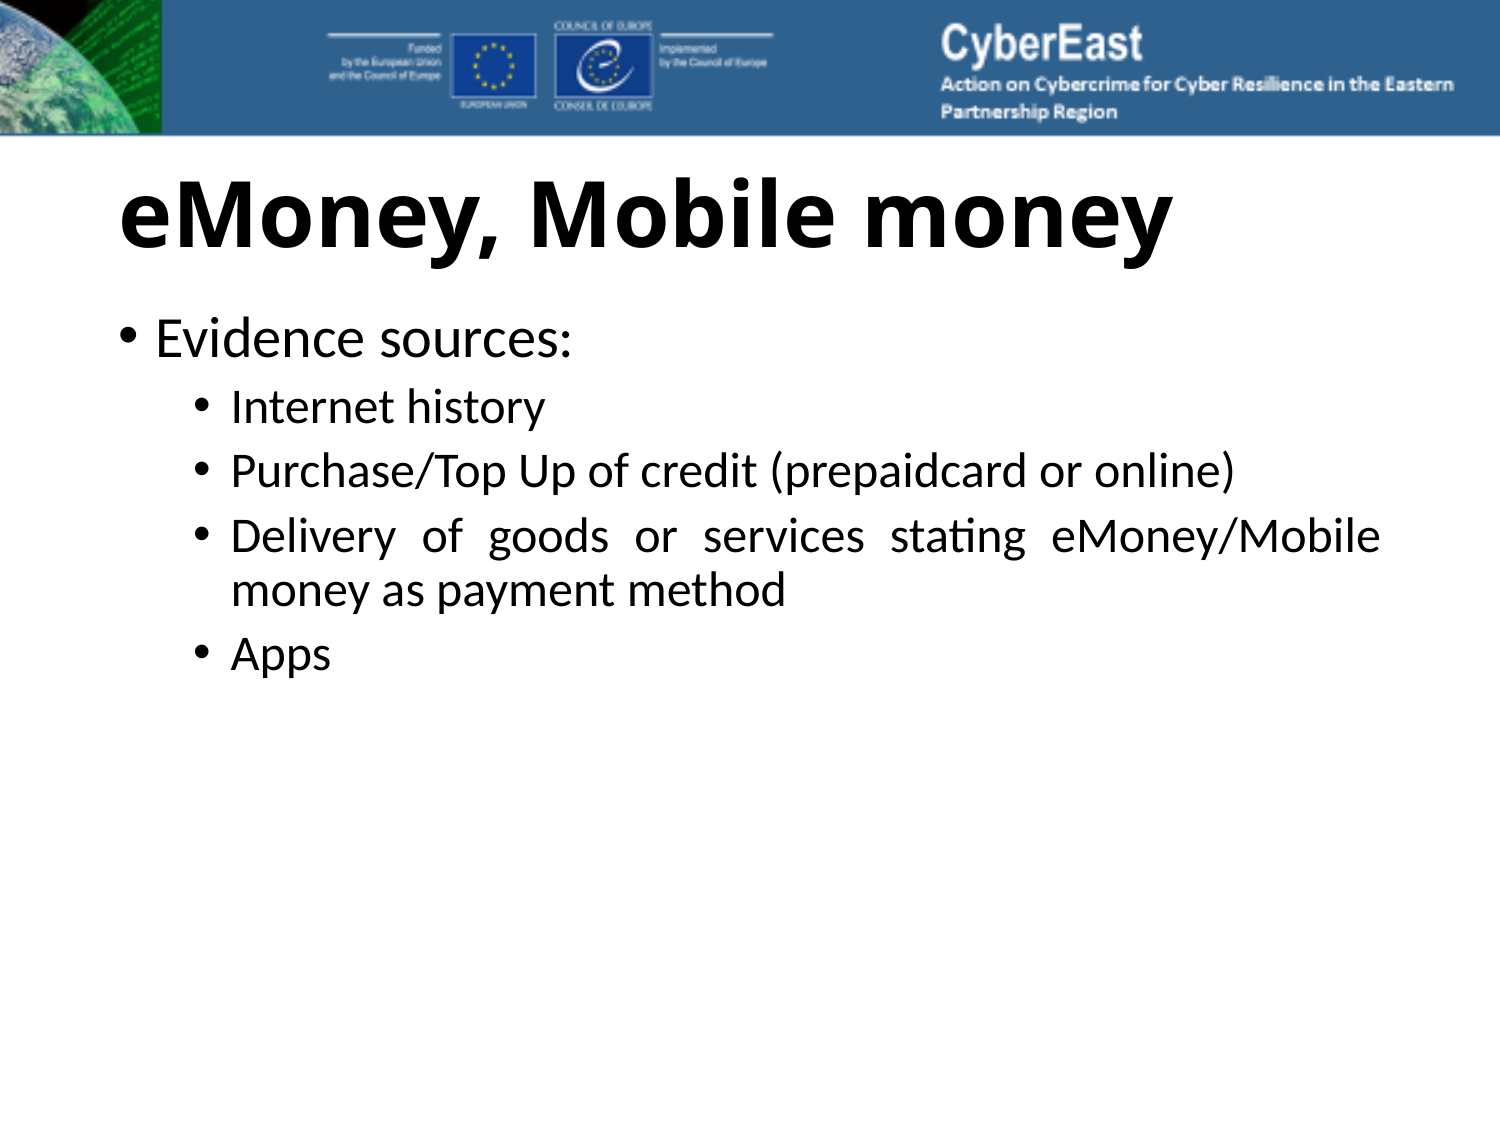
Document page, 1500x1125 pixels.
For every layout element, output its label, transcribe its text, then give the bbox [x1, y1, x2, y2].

list Evidence sources: Internet history Purchase/Top Up of credit (prepaidcard or online) Delivery of goods or services stating eMoney/Mobile money as payment method Apps [103, 299, 1397, 1014]
picture [0, 0, 1500, 1125]
title eMoney, Mobile money [103, 59, 1397, 278]
